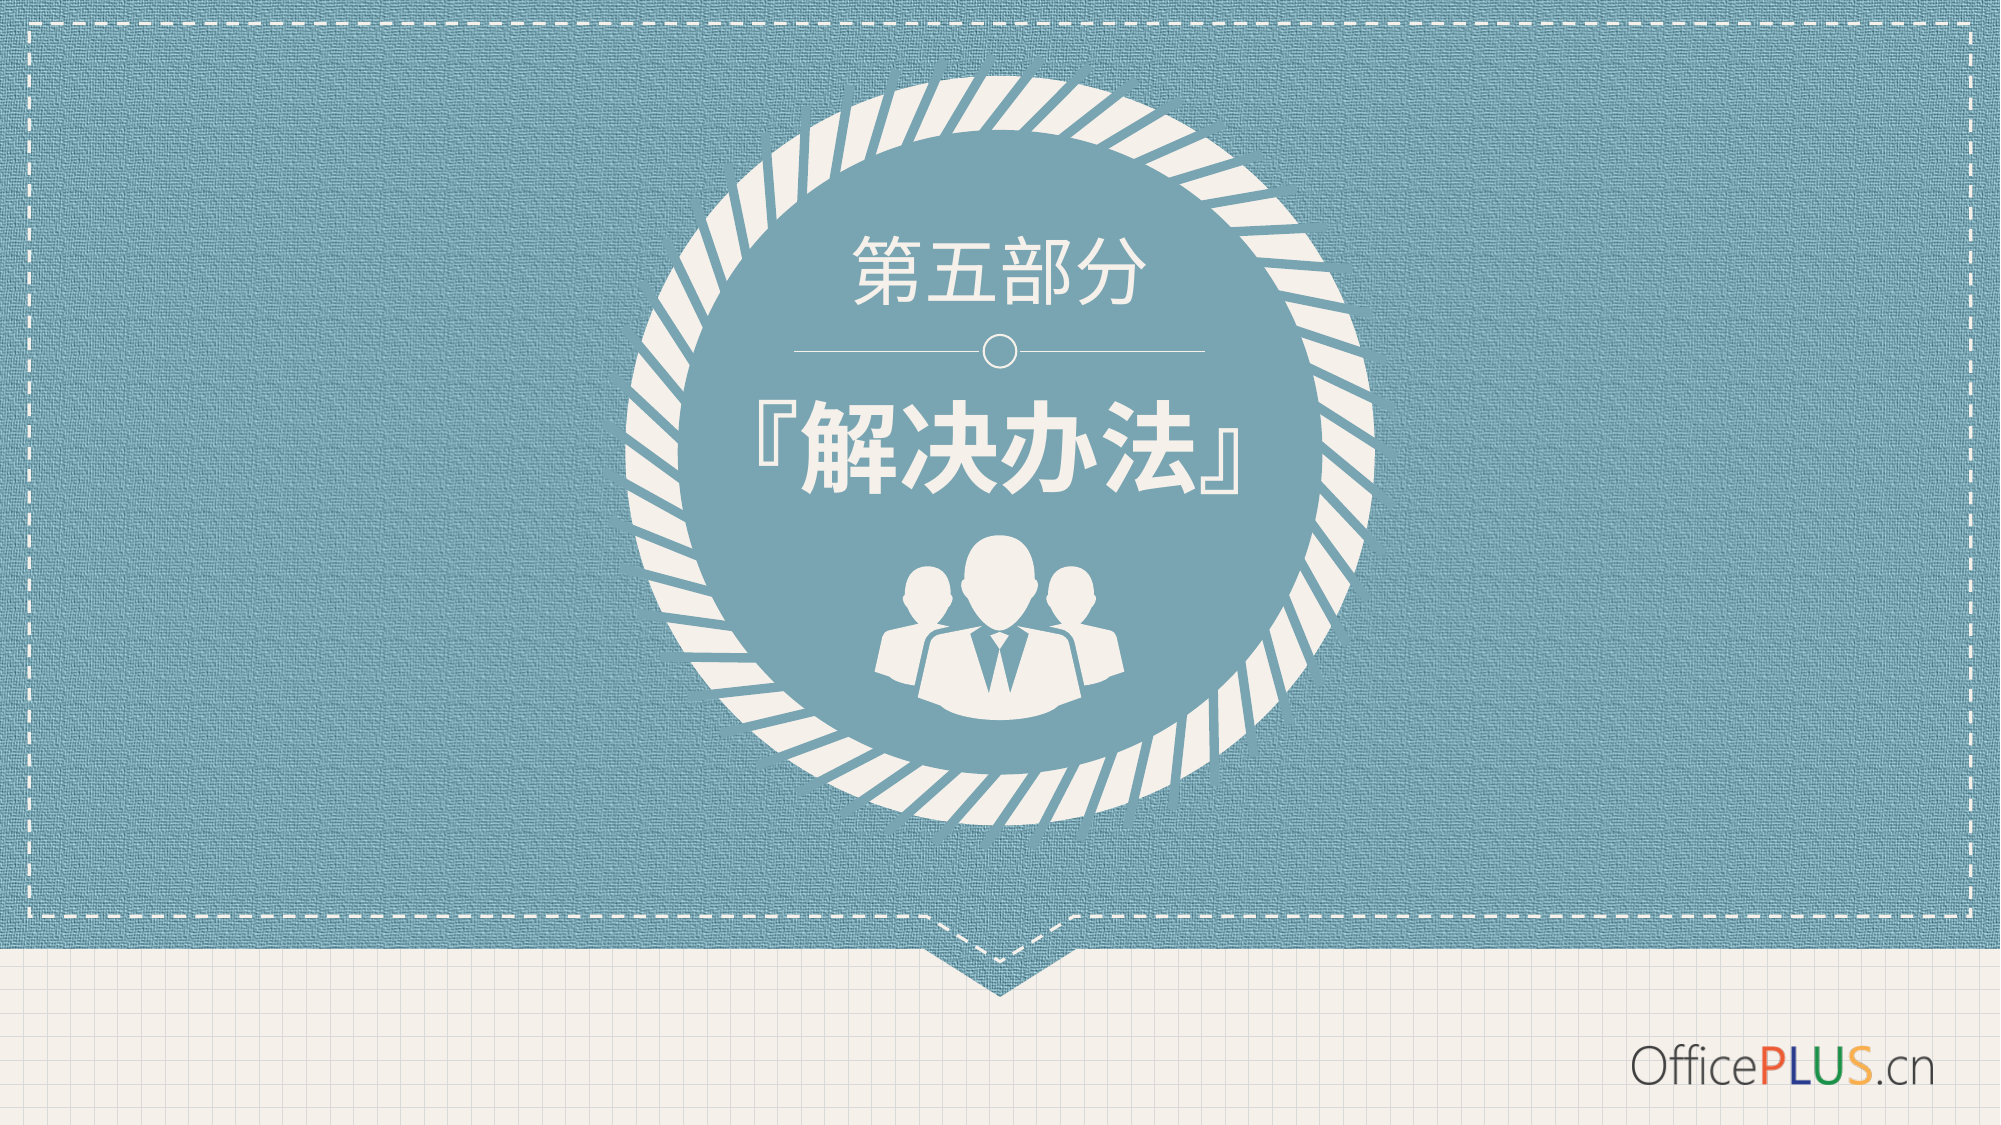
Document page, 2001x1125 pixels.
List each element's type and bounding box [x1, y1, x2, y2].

text_box [604, 56, 1396, 848]
picture [1632, 1044, 1933, 1085]
picture [0, 0, 2000, 998]
